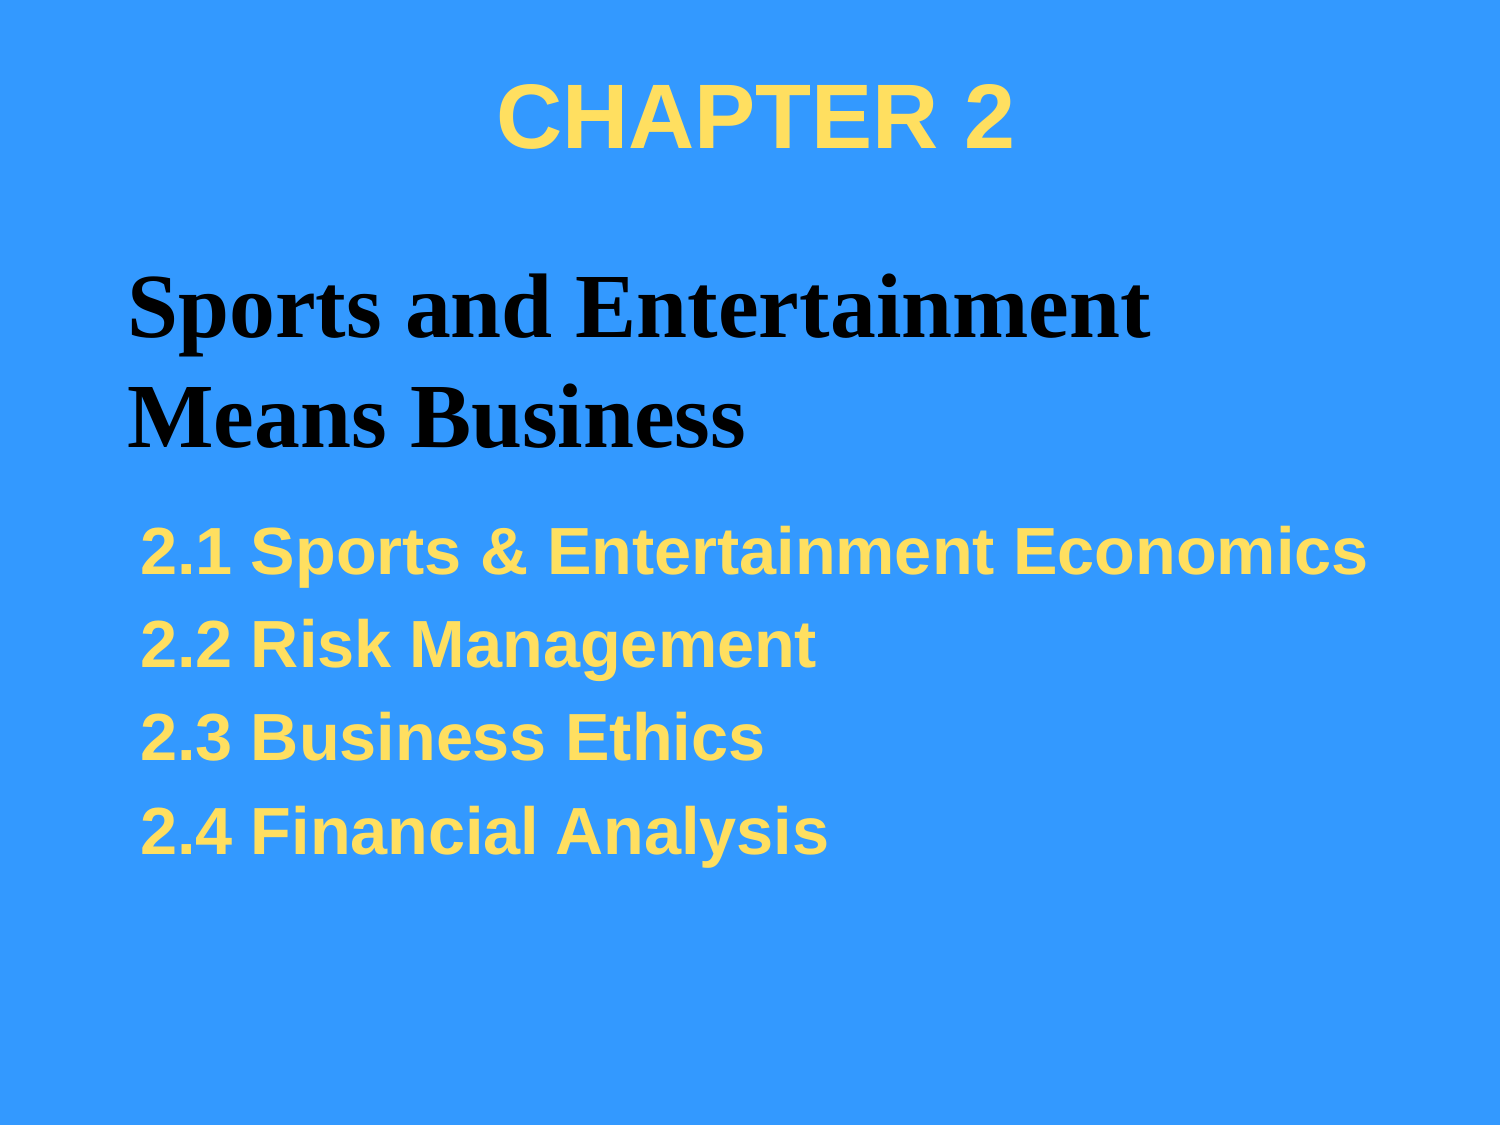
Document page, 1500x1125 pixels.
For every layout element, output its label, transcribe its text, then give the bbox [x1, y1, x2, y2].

title Sports and Entertainment Means Business [112, 224, 1313, 488]
subtitle 2.1 Sports & Entertainment Economics 2.2 Risk Management 2.3 Business Ethics 2.4 Financial Analysis [125, 500, 1425, 988]
text_box CHAPTER 2 [137, 49, 1375, 175]
